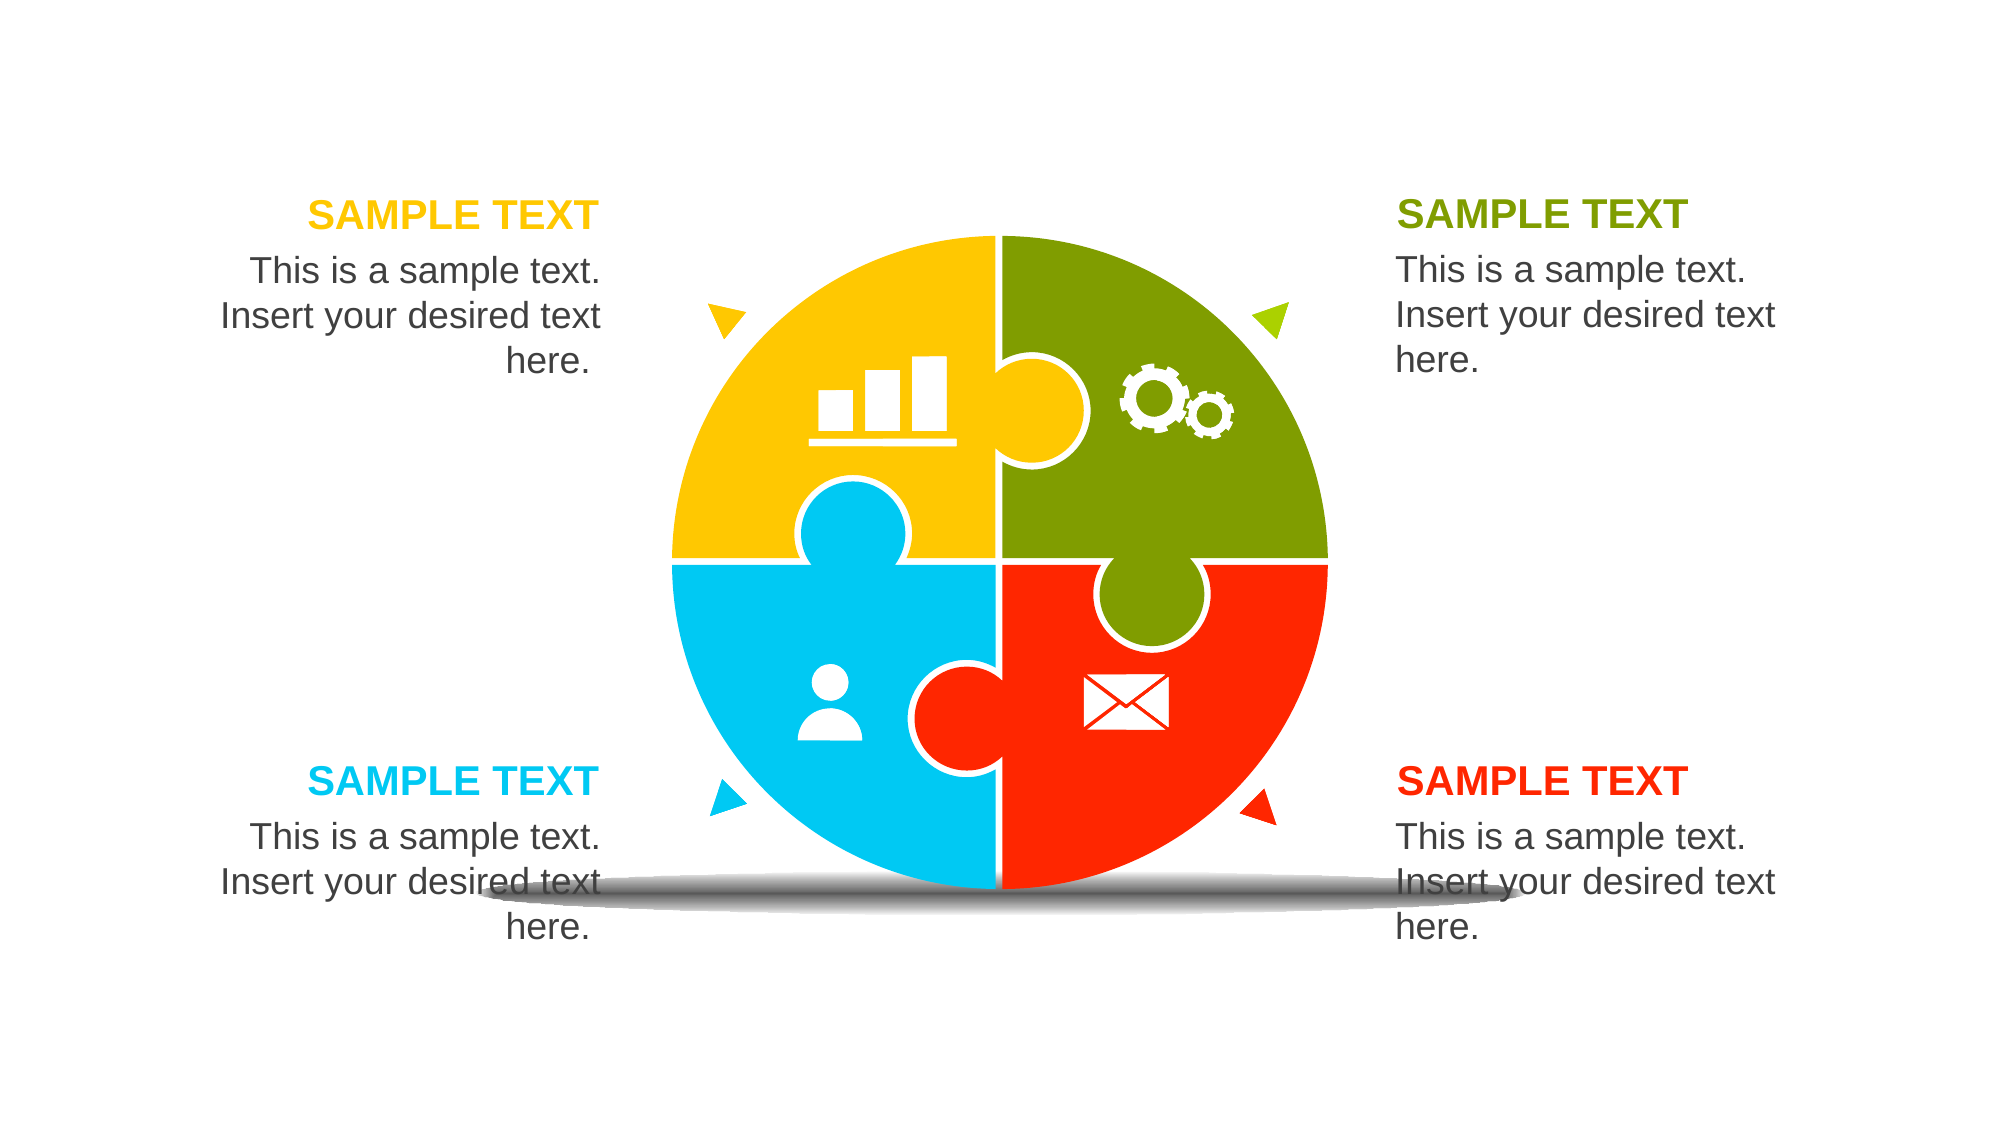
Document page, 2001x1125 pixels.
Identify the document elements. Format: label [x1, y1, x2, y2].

text_box [195, 745, 616, 956]
text_box [1259, 297, 1294, 332]
text_box [797, 664, 863, 741]
text_box [1246, 795, 1282, 831]
text_box [1380, 745, 1801, 956]
text_box [704, 786, 740, 821]
text_box [672, 481, 996, 890]
text_box [808, 356, 957, 447]
text_box [195, 180, 616, 391]
text_box [672, 235, 1084, 559]
text_box [1119, 363, 1235, 440]
text_box [616, 869, 1380, 916]
text_box [1002, 235, 1328, 647]
text_box [1380, 179, 1801, 390]
text_box [914, 564, 1328, 890]
text_box [704, 297, 739, 332]
text_box [1083, 674, 1169, 730]
